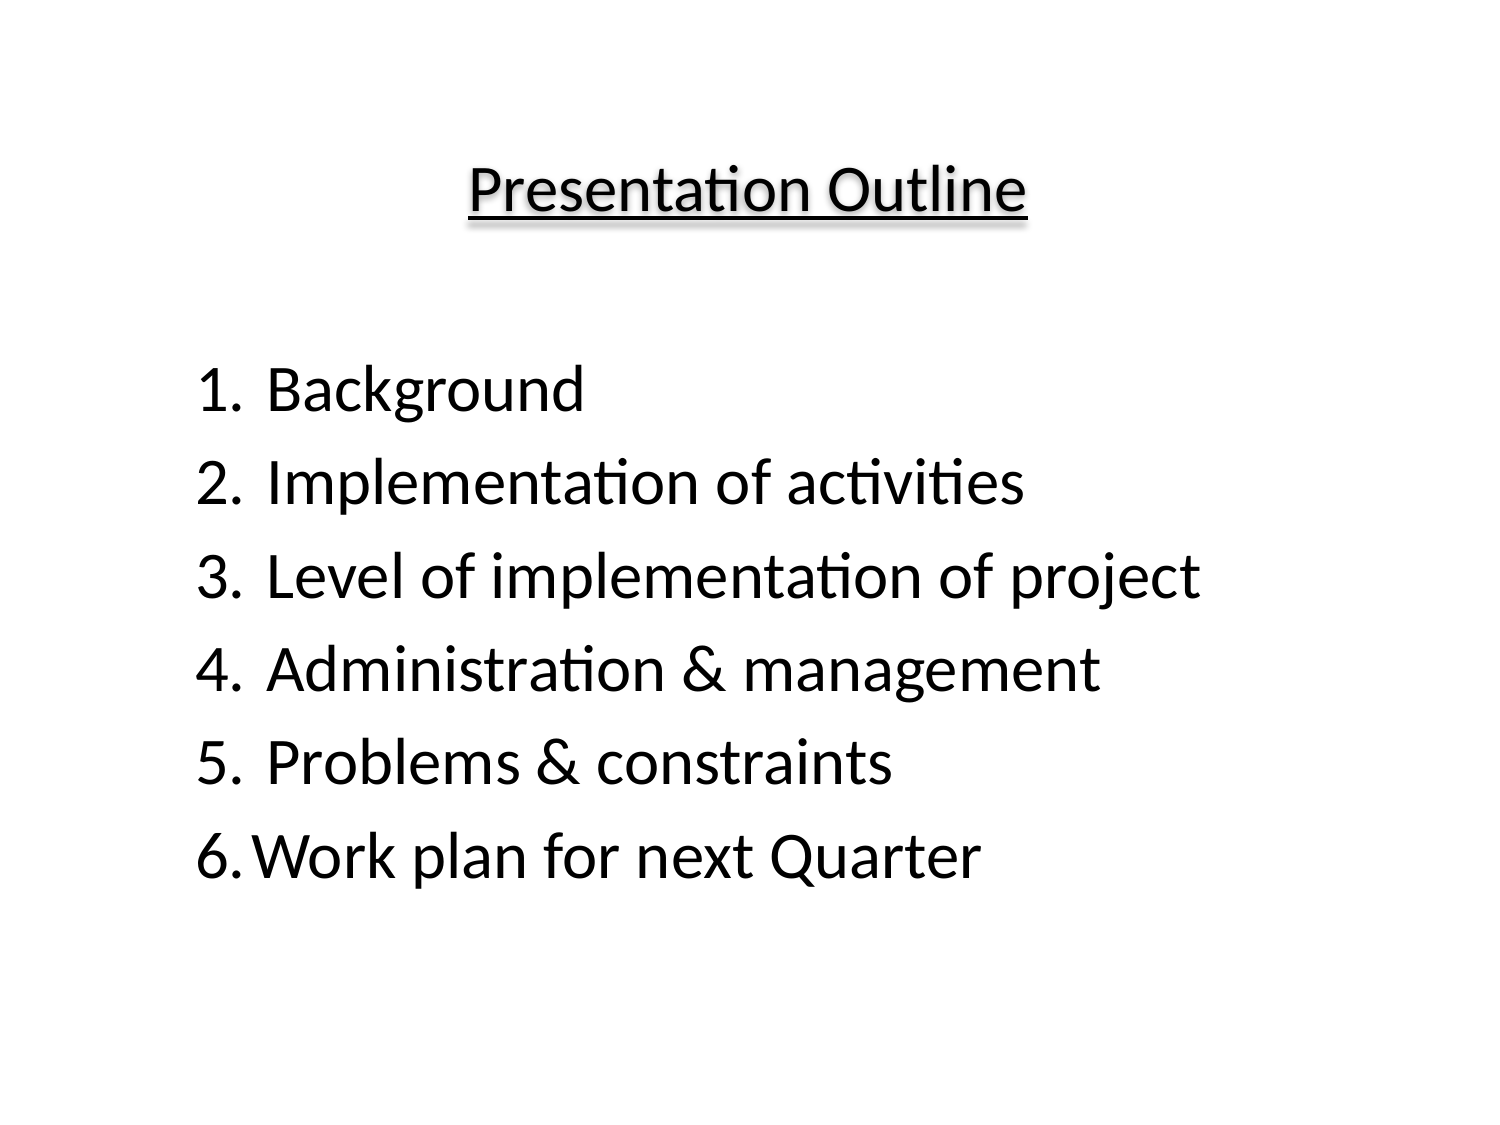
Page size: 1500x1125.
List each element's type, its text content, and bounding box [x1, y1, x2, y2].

text_box Background Implementation of activities Level of implementation of project Administration & management Problems & constraints Work plan for next Quarter [180, 337, 1321, 950]
text_box Presentation Outline [345, 137, 1151, 233]
